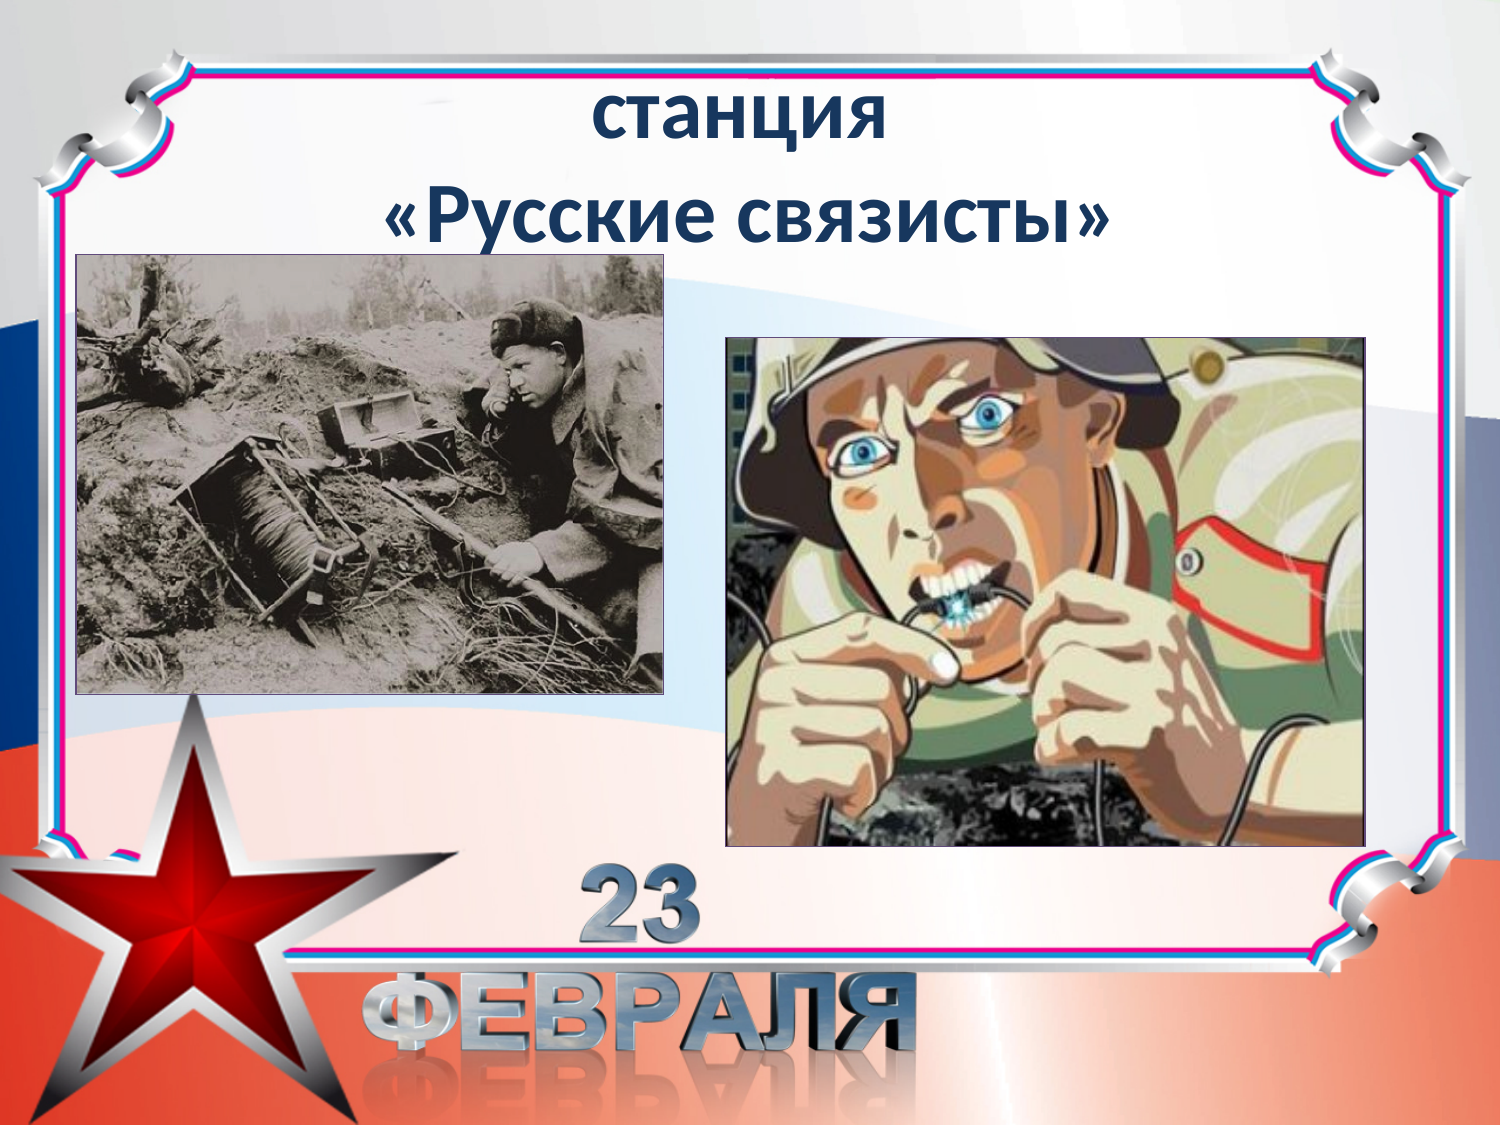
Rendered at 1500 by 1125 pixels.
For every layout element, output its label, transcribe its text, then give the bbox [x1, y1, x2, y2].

title станция «Русские связисты» [75, 45, 1425, 268]
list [726, 337, 1365, 847]
picture [0, 0, 1500, 1125]
